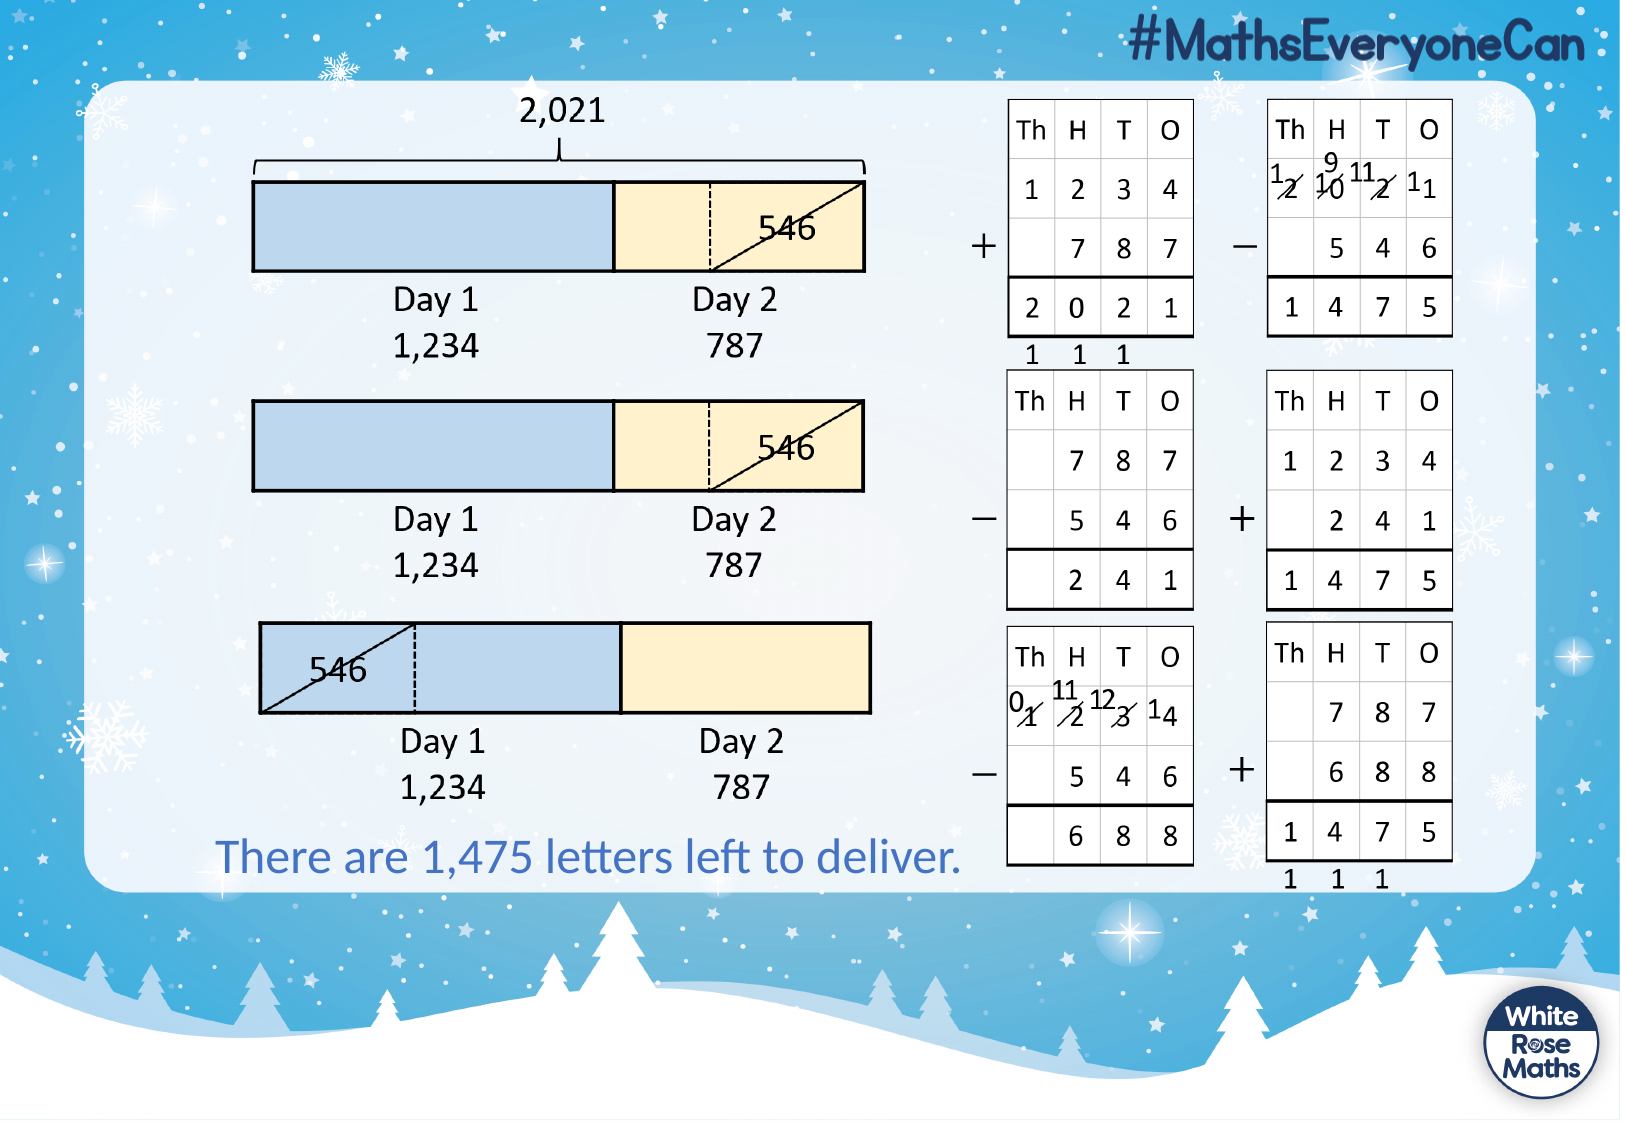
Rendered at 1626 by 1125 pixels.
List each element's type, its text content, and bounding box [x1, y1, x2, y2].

picture [0, 0, 1626, 1125]
text_box There are 1,475 letters left to deliver. [163, 816, 1014, 892]
